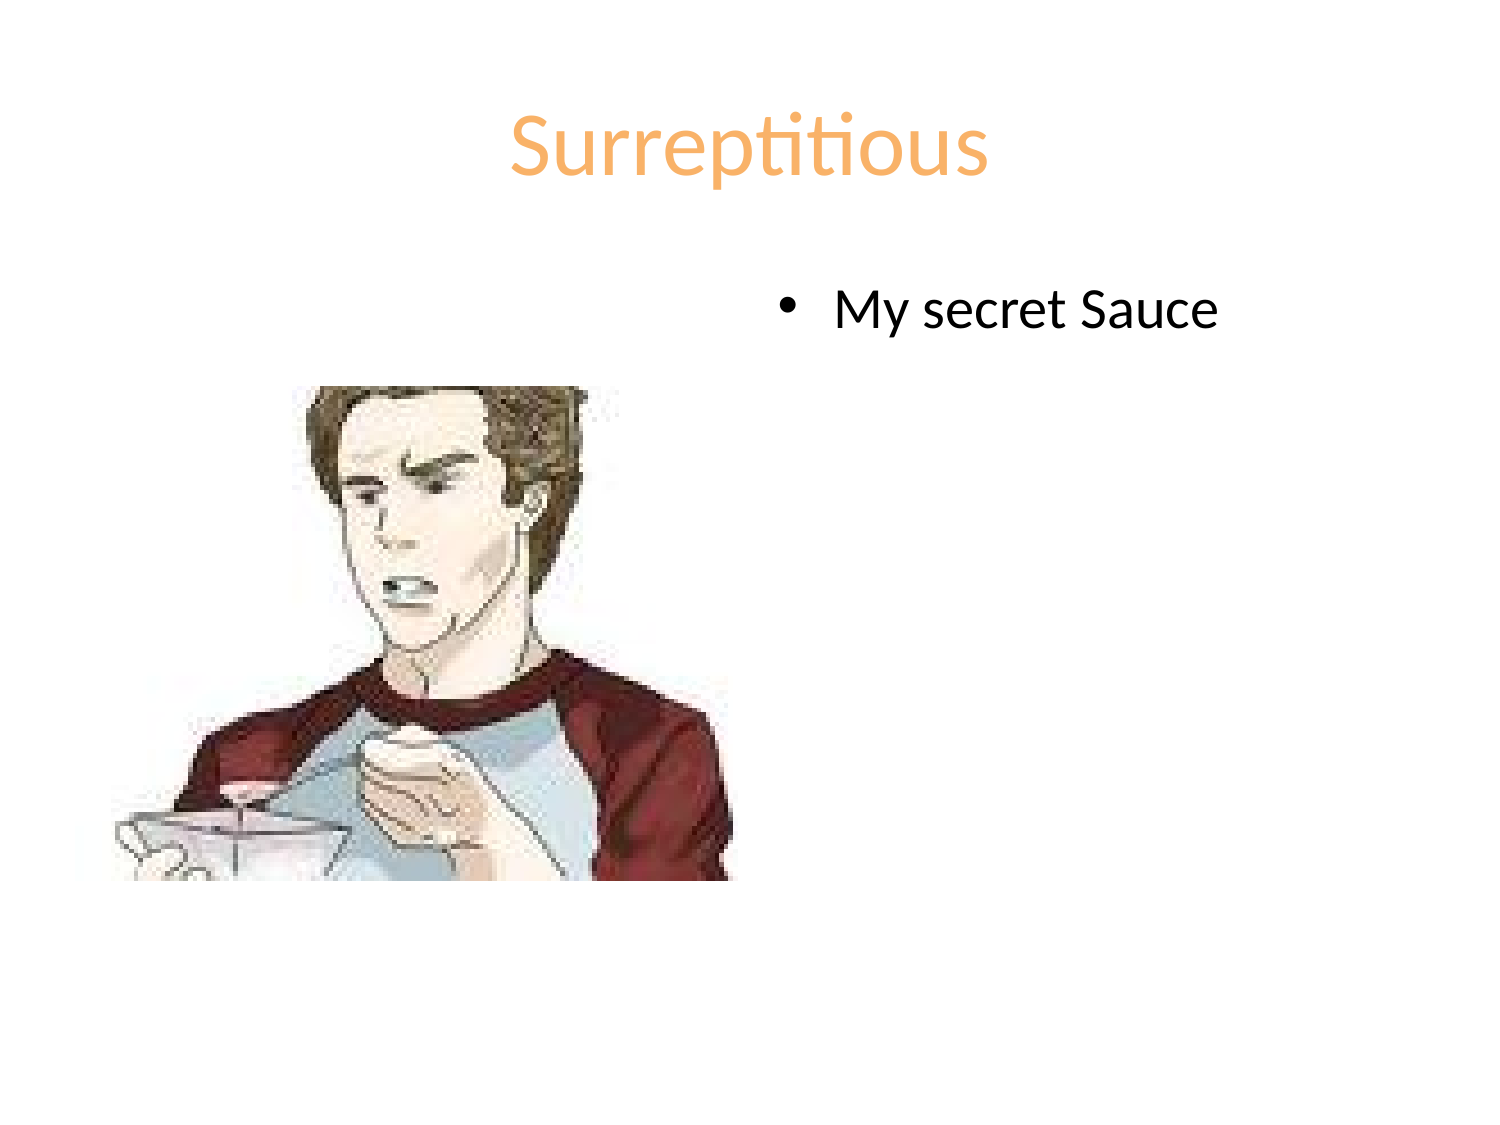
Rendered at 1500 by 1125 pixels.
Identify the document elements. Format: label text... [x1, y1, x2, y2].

list My secret Sauce [762, 262, 1425, 1005]
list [74, 262, 738, 1006]
title Surreptitious [75, 45, 1425, 233]
